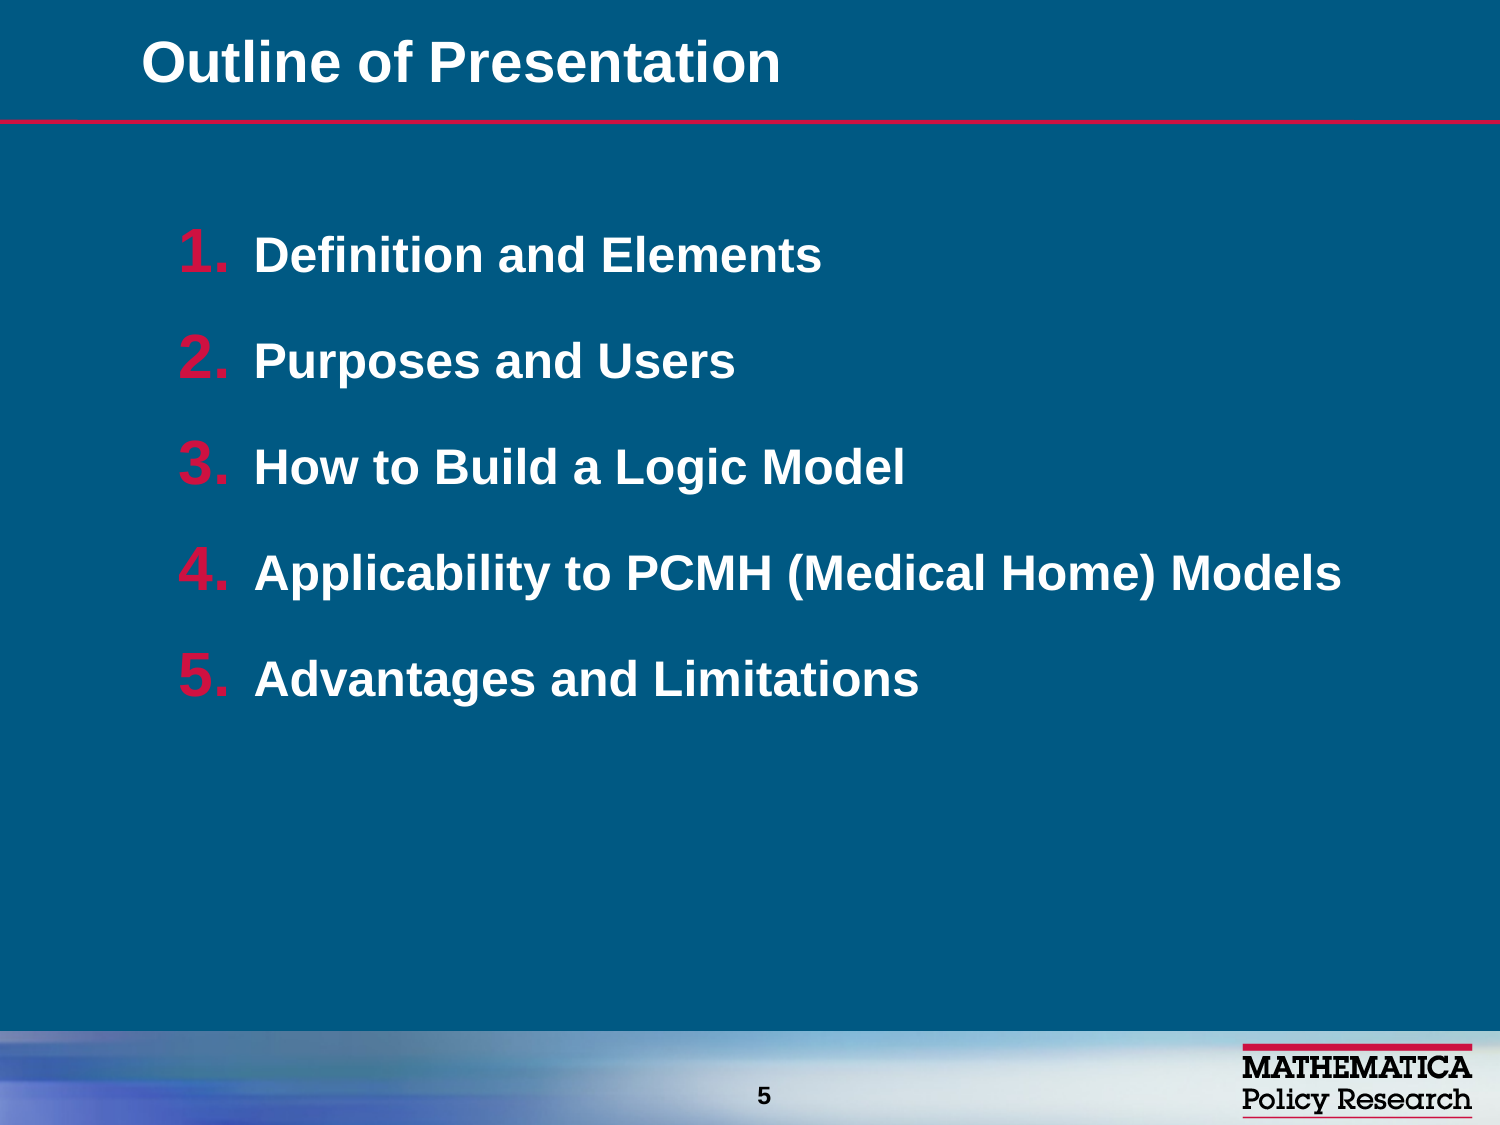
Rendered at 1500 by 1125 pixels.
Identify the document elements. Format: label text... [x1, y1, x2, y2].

slide_number 5 [713, 1065, 787, 1125]
picture [0, 1032, 1500, 1125]
list Definition and Elements Purposes and Users How to Build a Logic Model Applicability to PCMH (Medical Home) Models Advantages and Limitations [163, 215, 1373, 889]
title Outline of Presentation [125, 4, 1340, 115]
